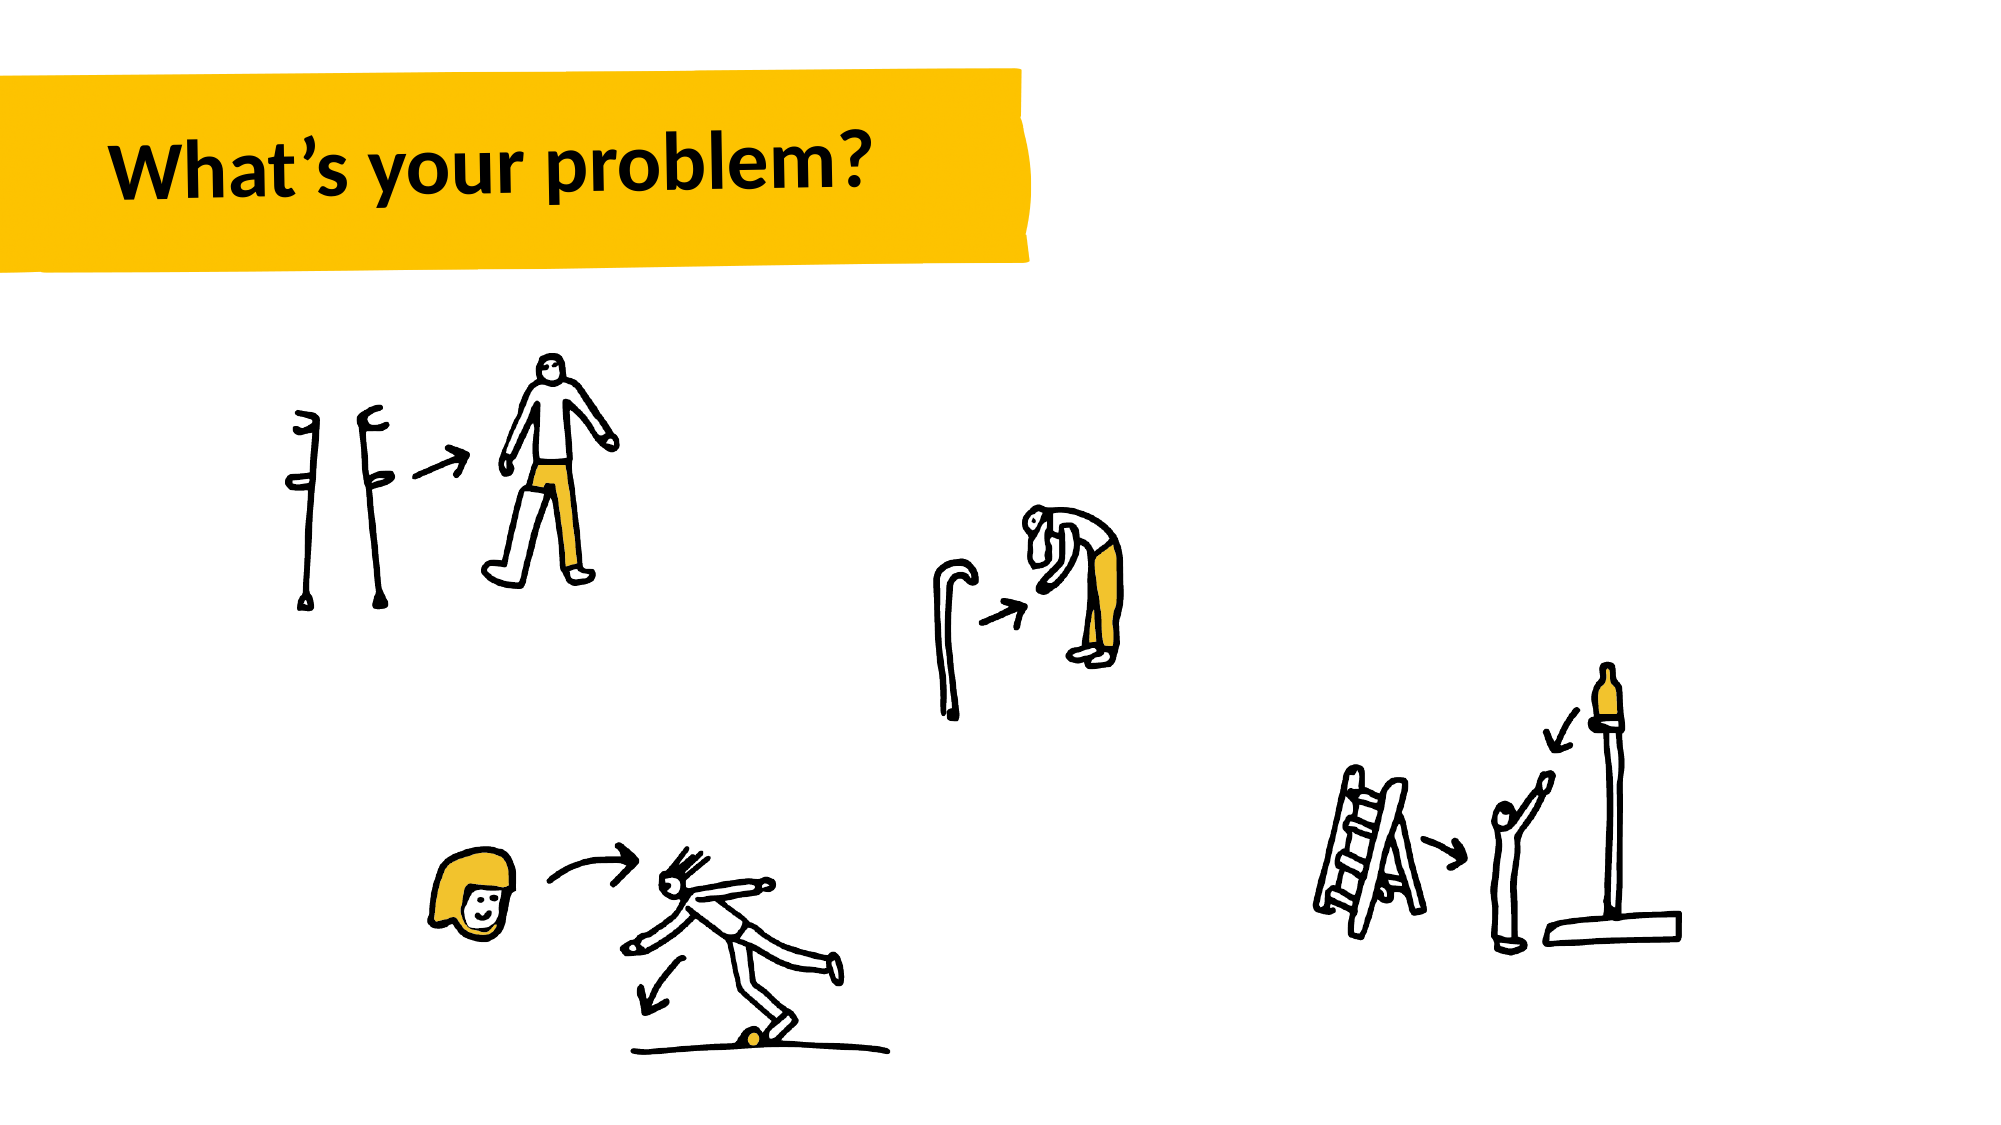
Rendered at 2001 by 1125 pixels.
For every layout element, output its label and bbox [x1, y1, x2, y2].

picture [285, 352, 1683, 1056]
picture [0, 60, 1039, 277]
